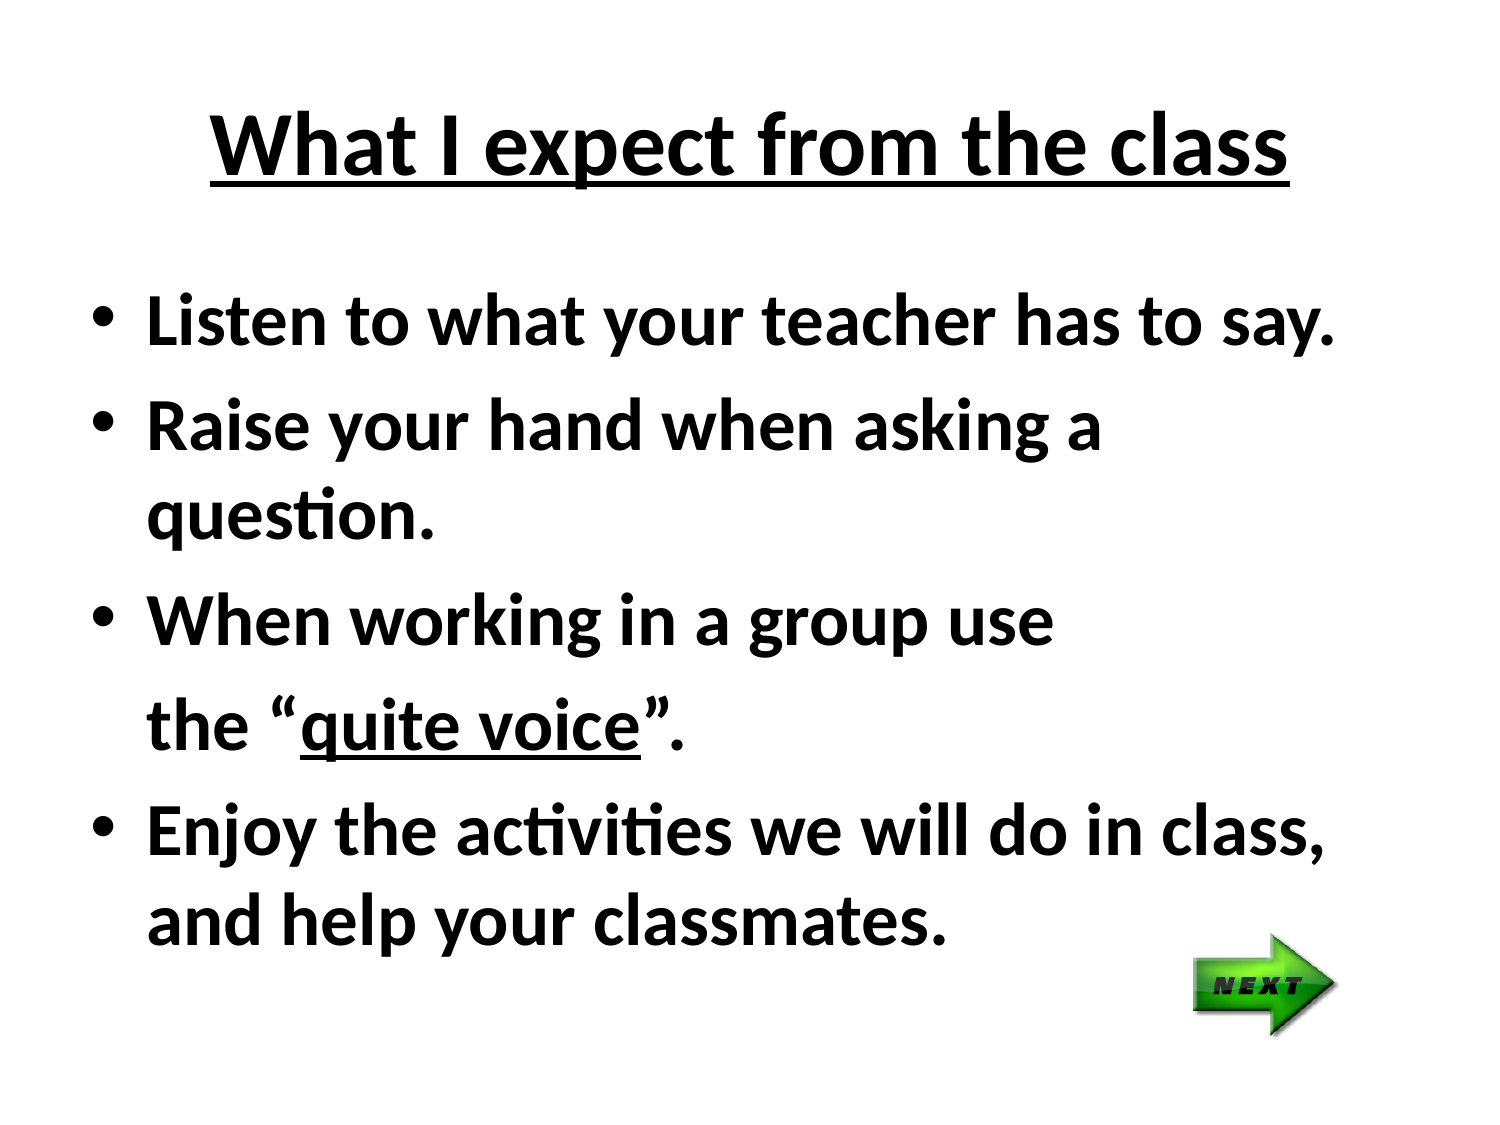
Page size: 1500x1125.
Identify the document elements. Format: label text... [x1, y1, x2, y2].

list Listen to what your teacher has to say. Raise your hand when asking a question. When working in a group use the “quite voice”. Enjoy the activities we will do in class, and help your classmates. [75, 262, 1425, 1005]
title What I expect from the class [75, 45, 1425, 233]
picture [1187, 912, 1340, 1065]
